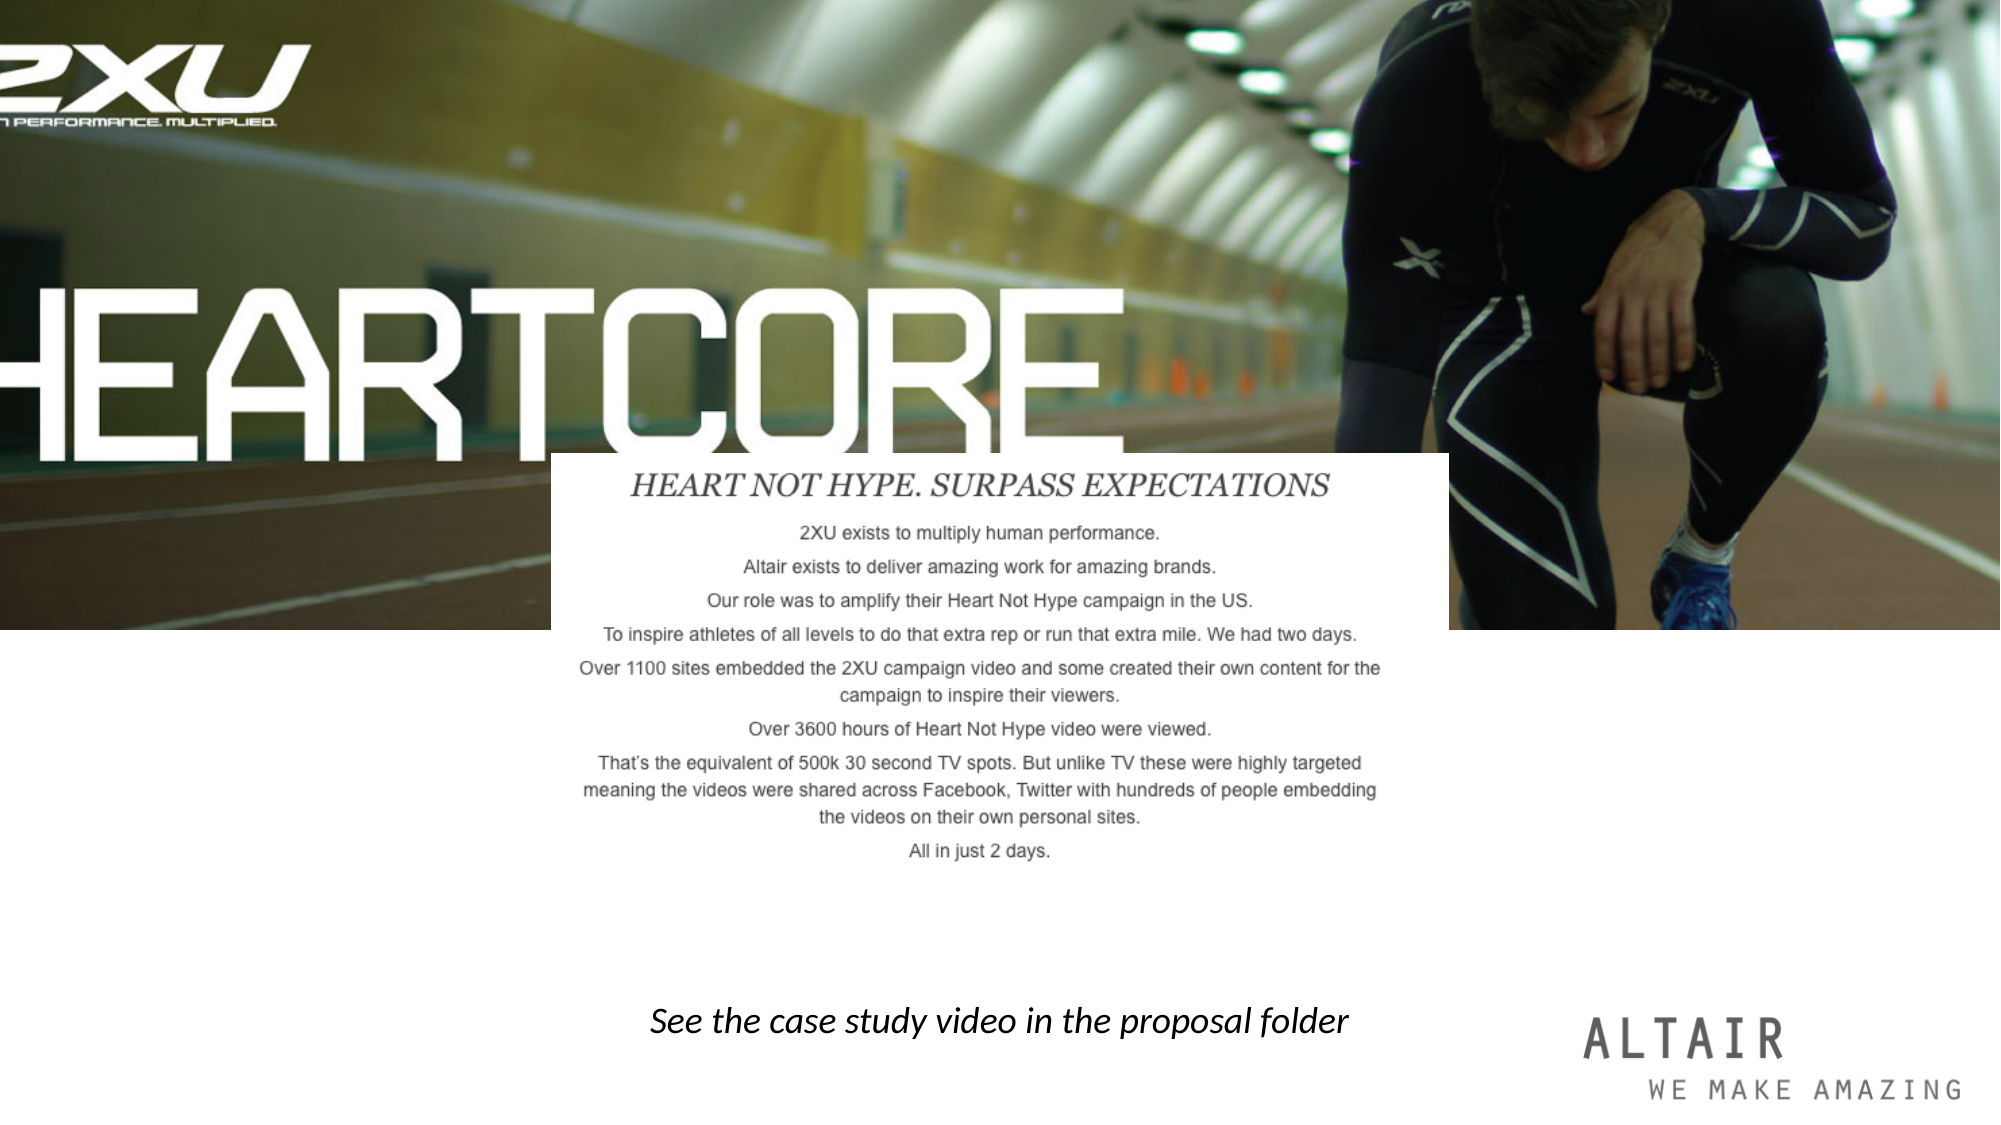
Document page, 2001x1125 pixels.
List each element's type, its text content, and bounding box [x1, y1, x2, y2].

picture [0, 0, 2000, 898]
picture [1583, 1014, 1964, 1103]
text_box See the case study video in the proposal folder [416, 988, 1584, 1049]
